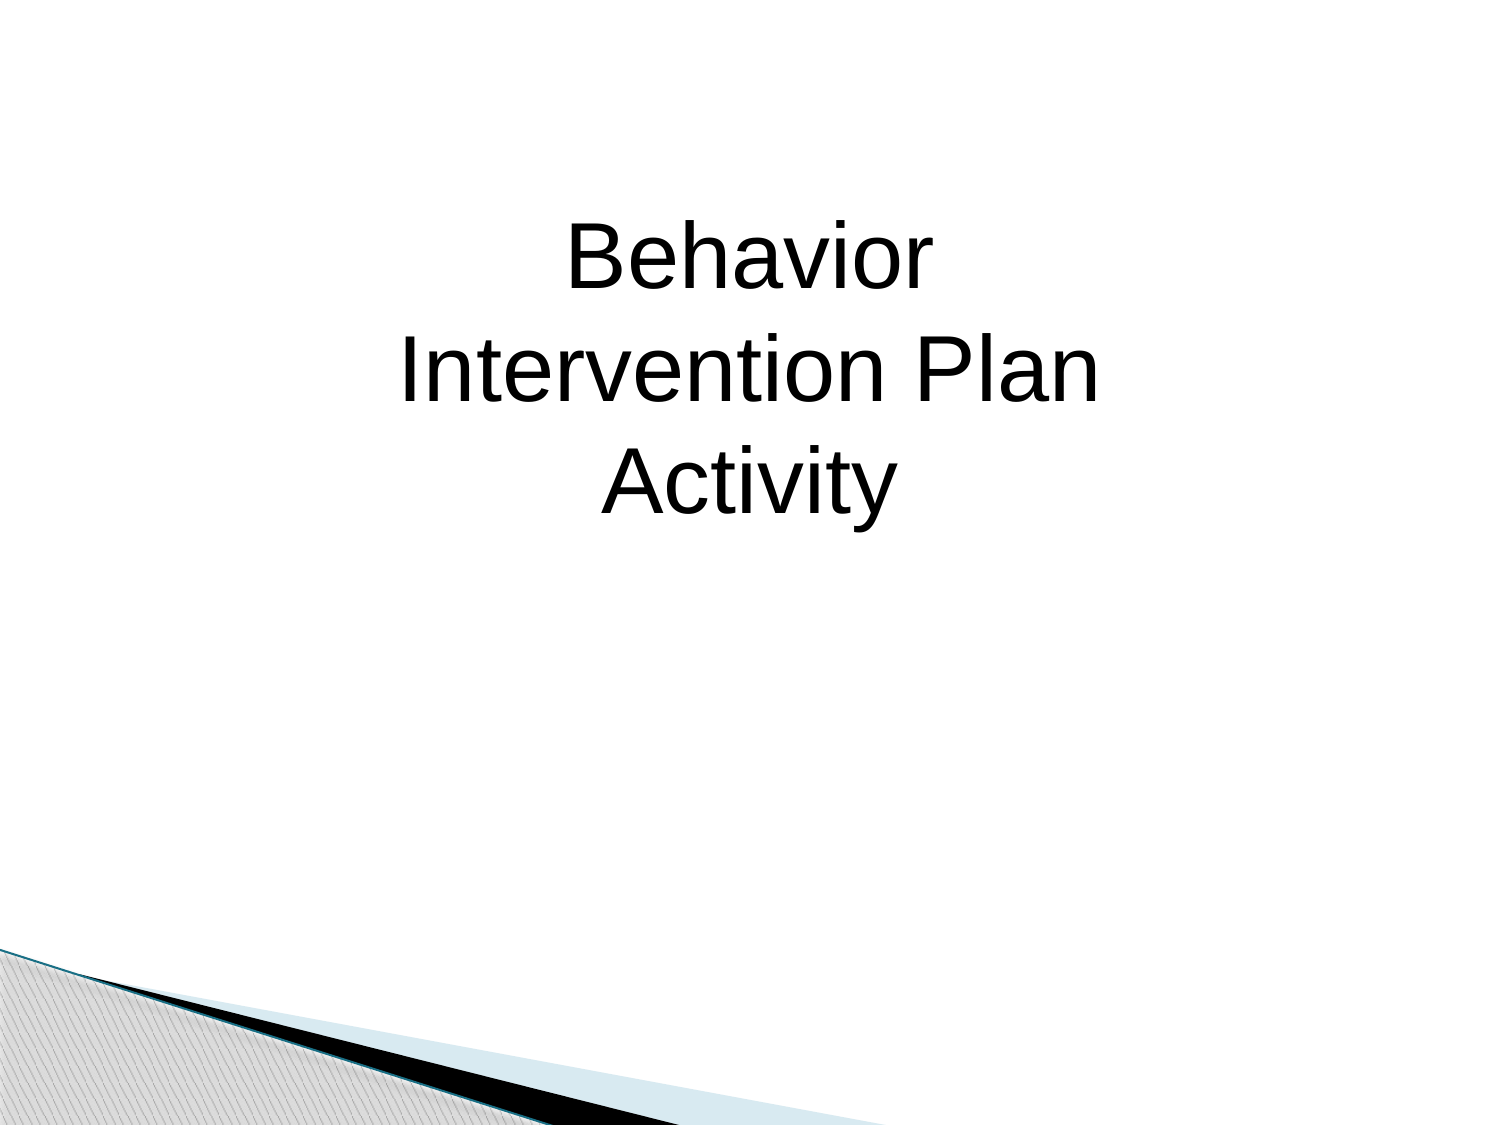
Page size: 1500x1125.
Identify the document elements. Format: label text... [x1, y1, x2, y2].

text_box Behavior Intervention Plan Activity [374, 187, 1125, 540]
